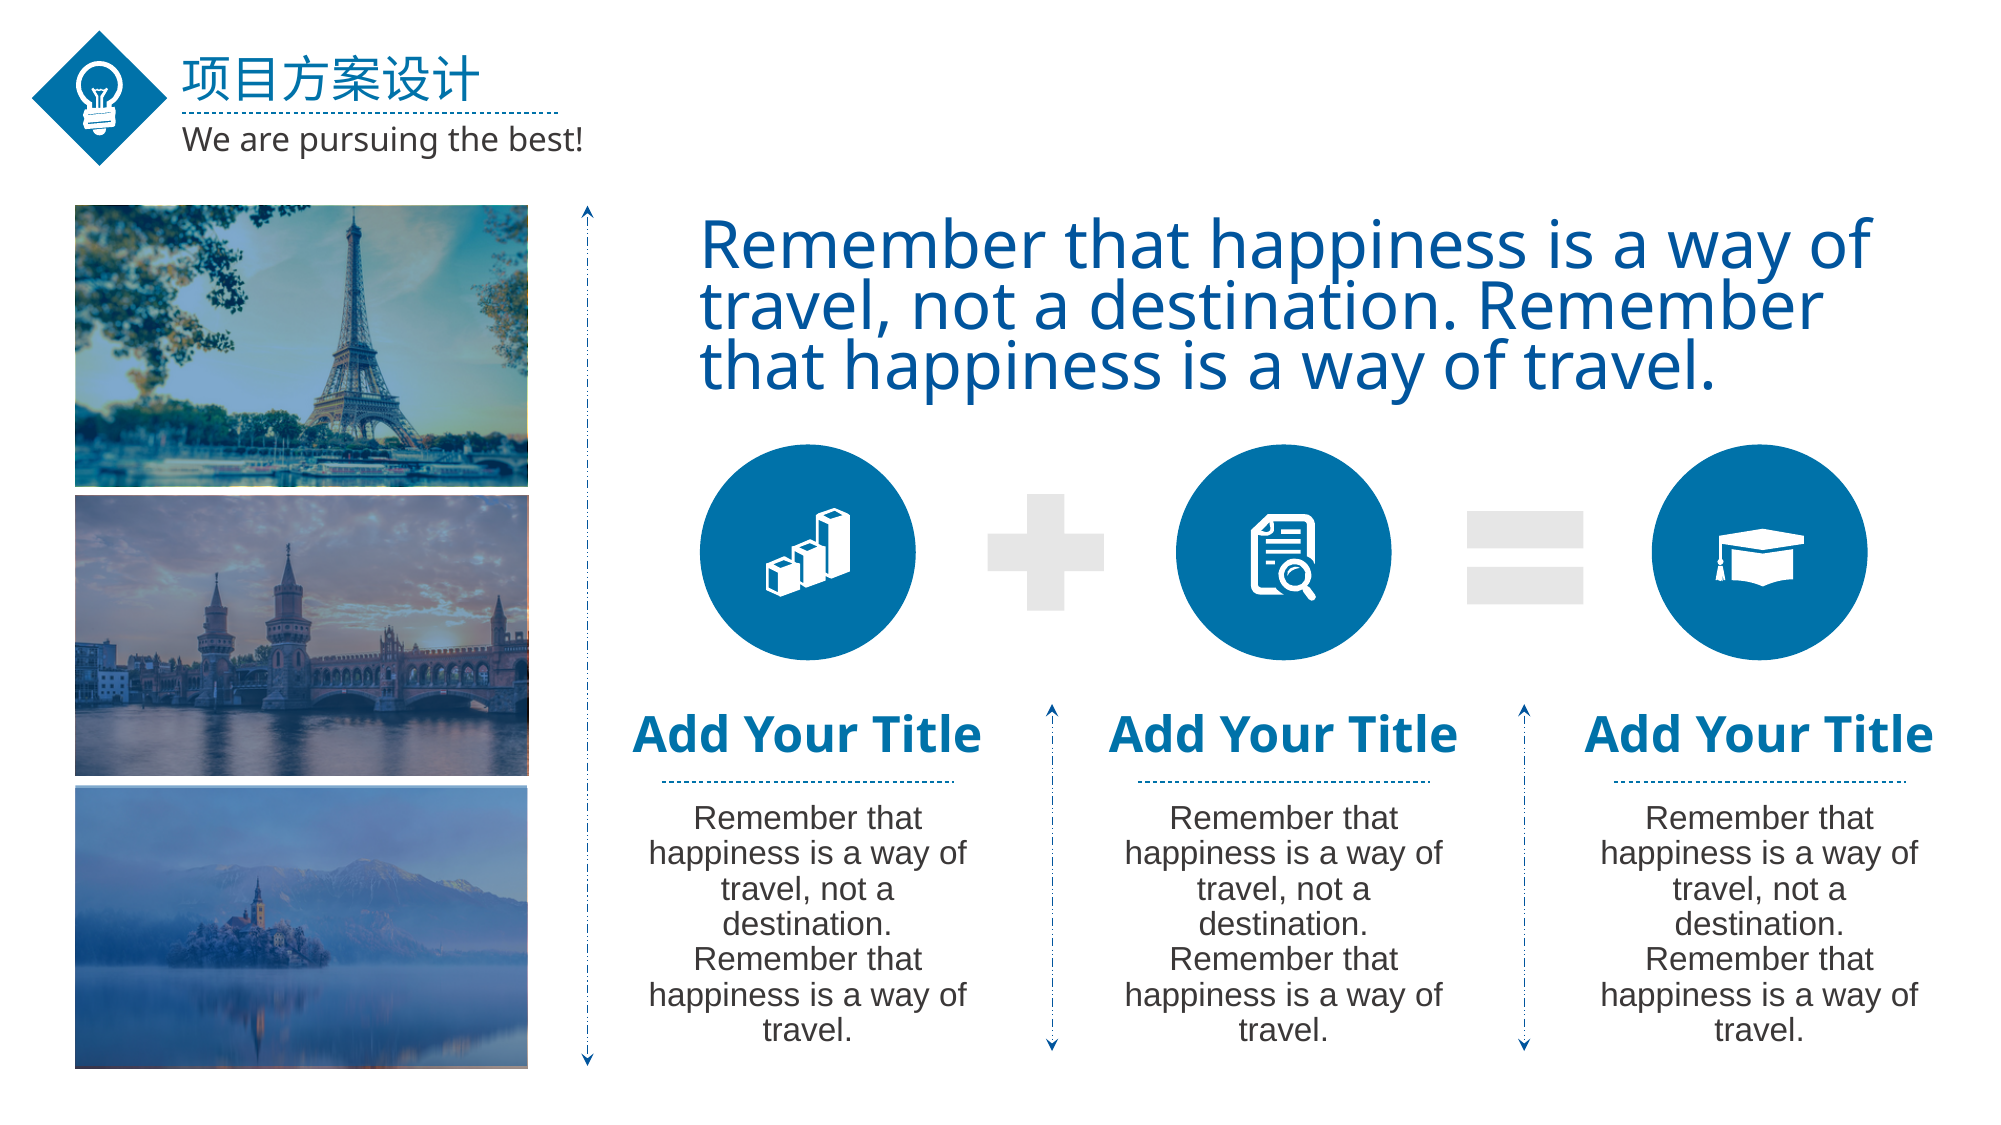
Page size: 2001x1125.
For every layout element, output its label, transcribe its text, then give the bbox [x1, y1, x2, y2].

text_box Remember that happiness is a way of travel, not a destination. Remember that happiness is a way of travel. [684, 214, 1952, 411]
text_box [75, 785, 527, 1069]
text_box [31, 30, 673, 166]
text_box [1560, 695, 1959, 1059]
text_box [1467, 566, 1584, 605]
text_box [75, 205, 527, 487]
text_box [987, 494, 1104, 611]
text_box [1467, 511, 1584, 549]
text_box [608, 695, 1053, 1059]
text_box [75, 495, 529, 777]
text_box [1084, 695, 1525, 1059]
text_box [699, 444, 916, 661]
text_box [1175, 444, 1392, 661]
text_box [1651, 444, 1868, 661]
